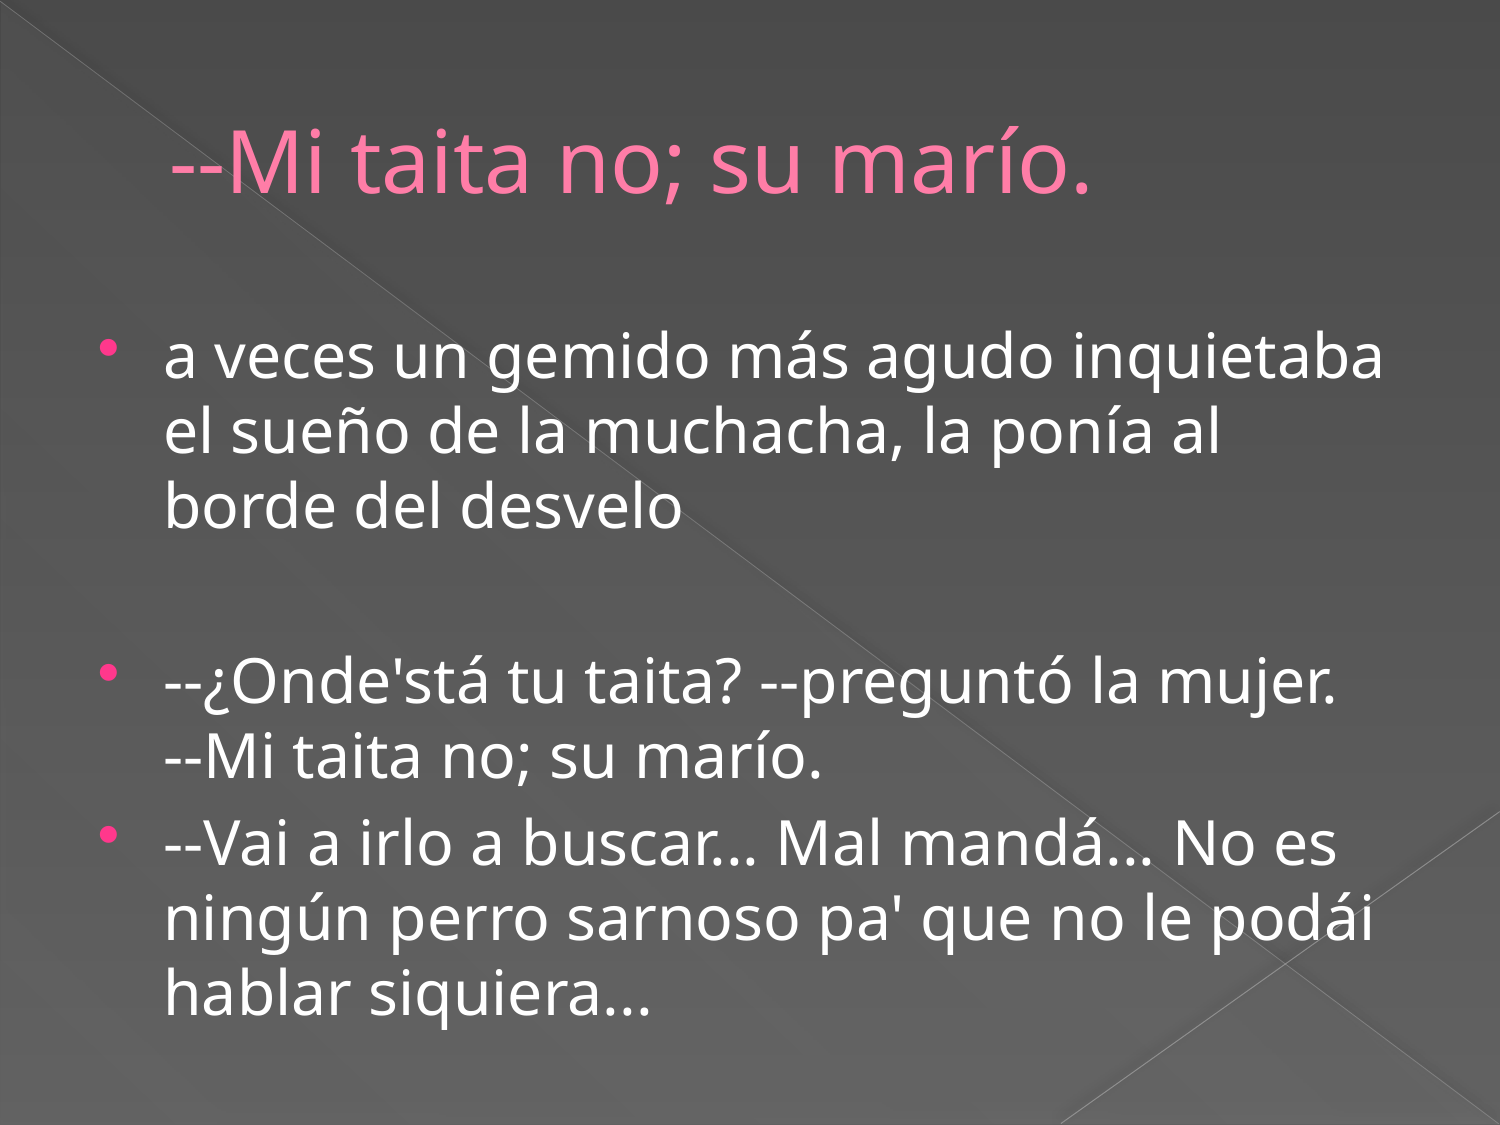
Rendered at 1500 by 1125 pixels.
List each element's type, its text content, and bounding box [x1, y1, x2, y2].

title --Mi taita no; su marío. [75, 43, 1425, 274]
list a veces un gemido más agudo inquietaba el sueño de la muchacha, la ponía al borde del desvelo --¿Onde'stá tu taita? --preguntó la mujer. --Mi taita no; su marío. --Vai a irlo a buscar... Mal mandá... No es ningún perro sarnoso pa' que no le podái hablar siquiera... [75, 308, 1425, 1059]
